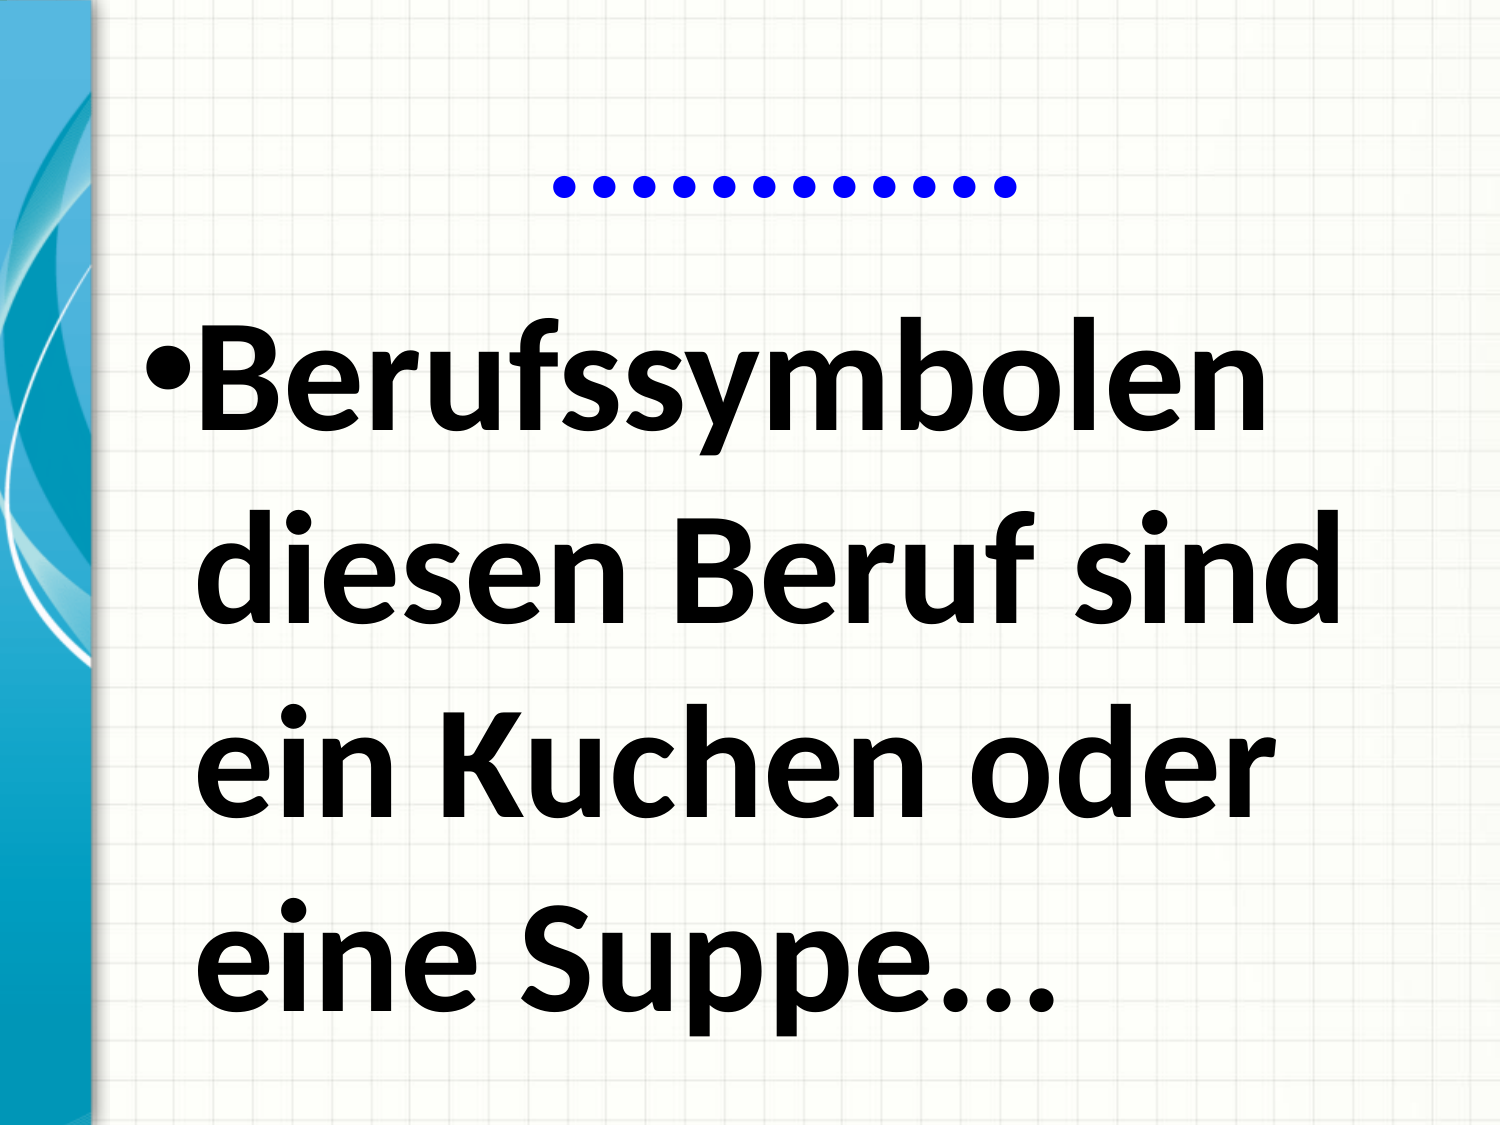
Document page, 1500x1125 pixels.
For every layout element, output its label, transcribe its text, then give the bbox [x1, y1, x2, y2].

list Berufssymbolen diesen Beruf sind ein Kuchen oder eine Suppe... [125, 261, 1450, 1063]
picture [0, 0, 1500, 1125]
title ............ [125, 44, 1450, 232]
